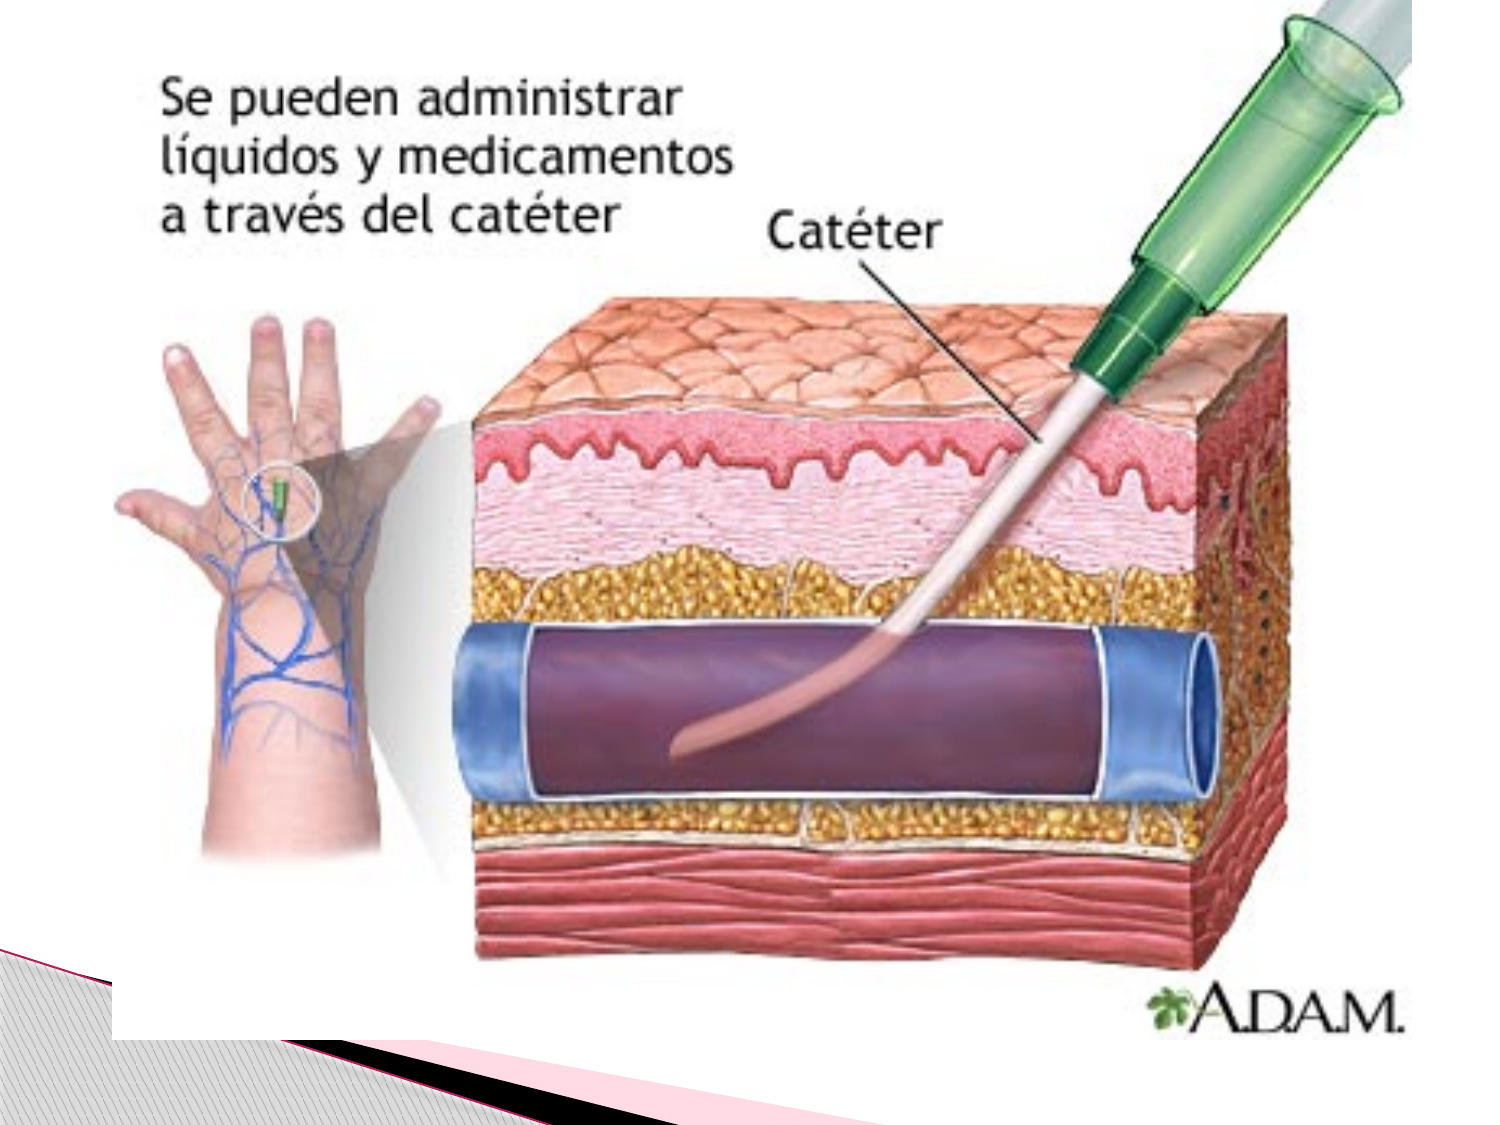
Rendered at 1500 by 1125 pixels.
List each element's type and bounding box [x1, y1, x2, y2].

picture [111, 0, 1412, 1040]
